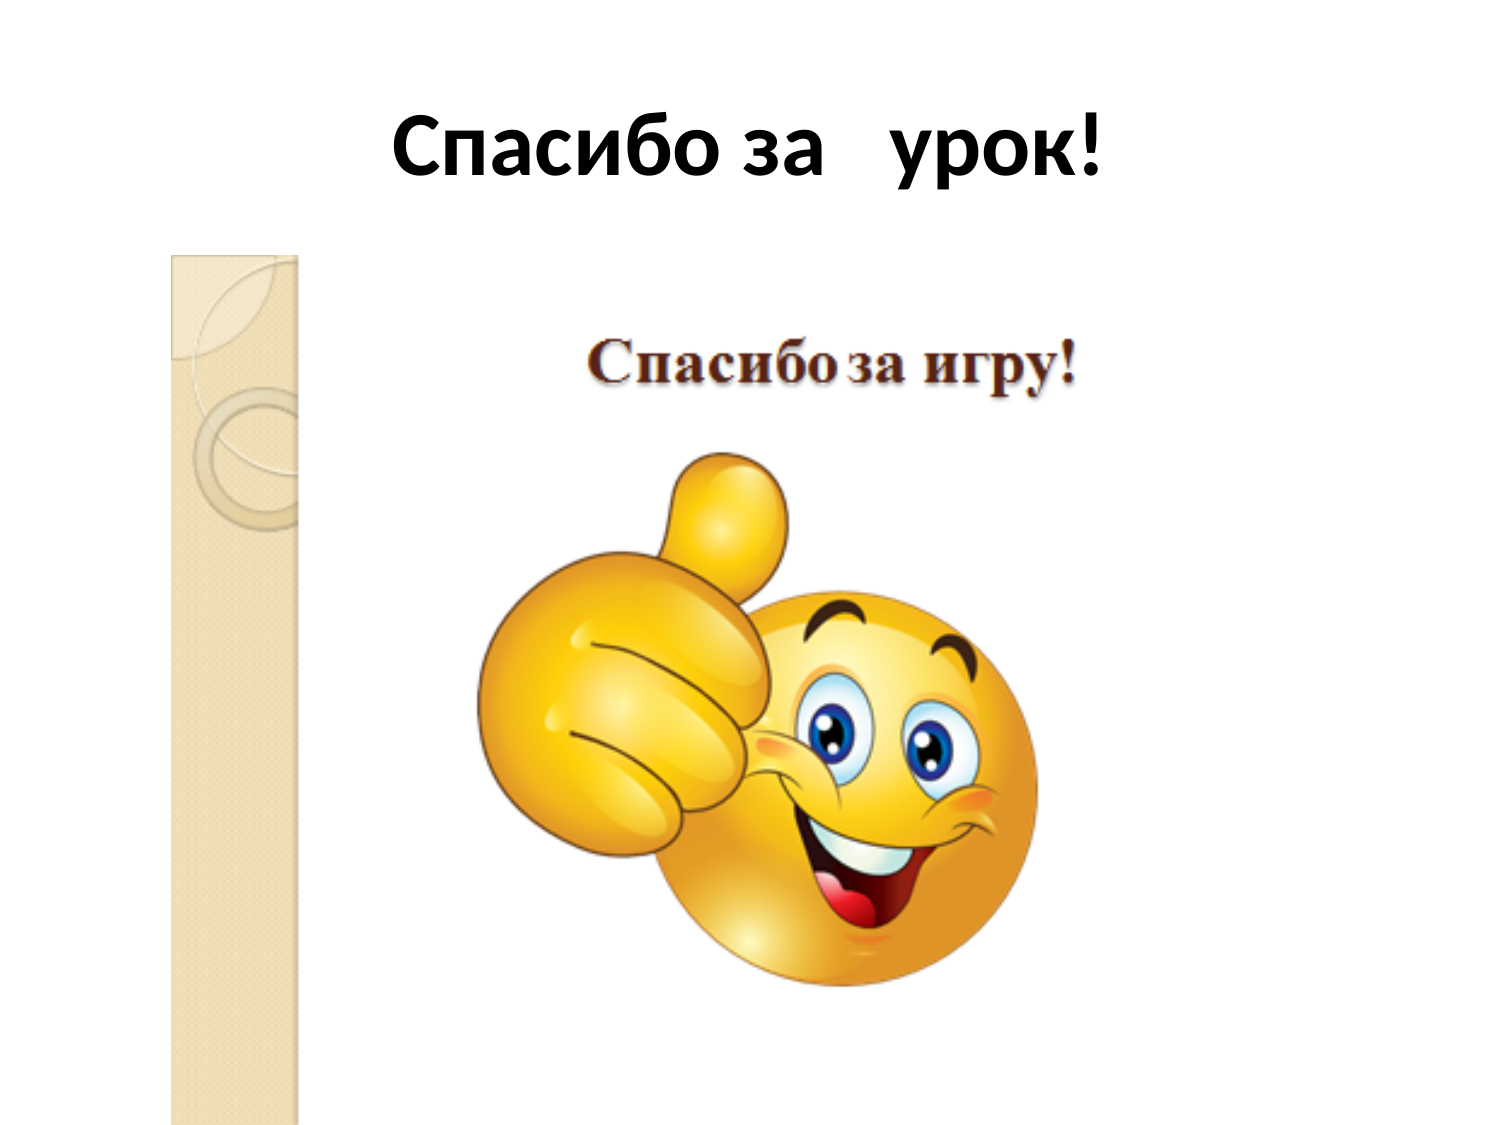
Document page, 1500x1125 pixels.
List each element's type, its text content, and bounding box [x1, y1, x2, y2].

title Спасибо за урок! [75, 45, 1425, 233]
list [170, 255, 1331, 1125]
